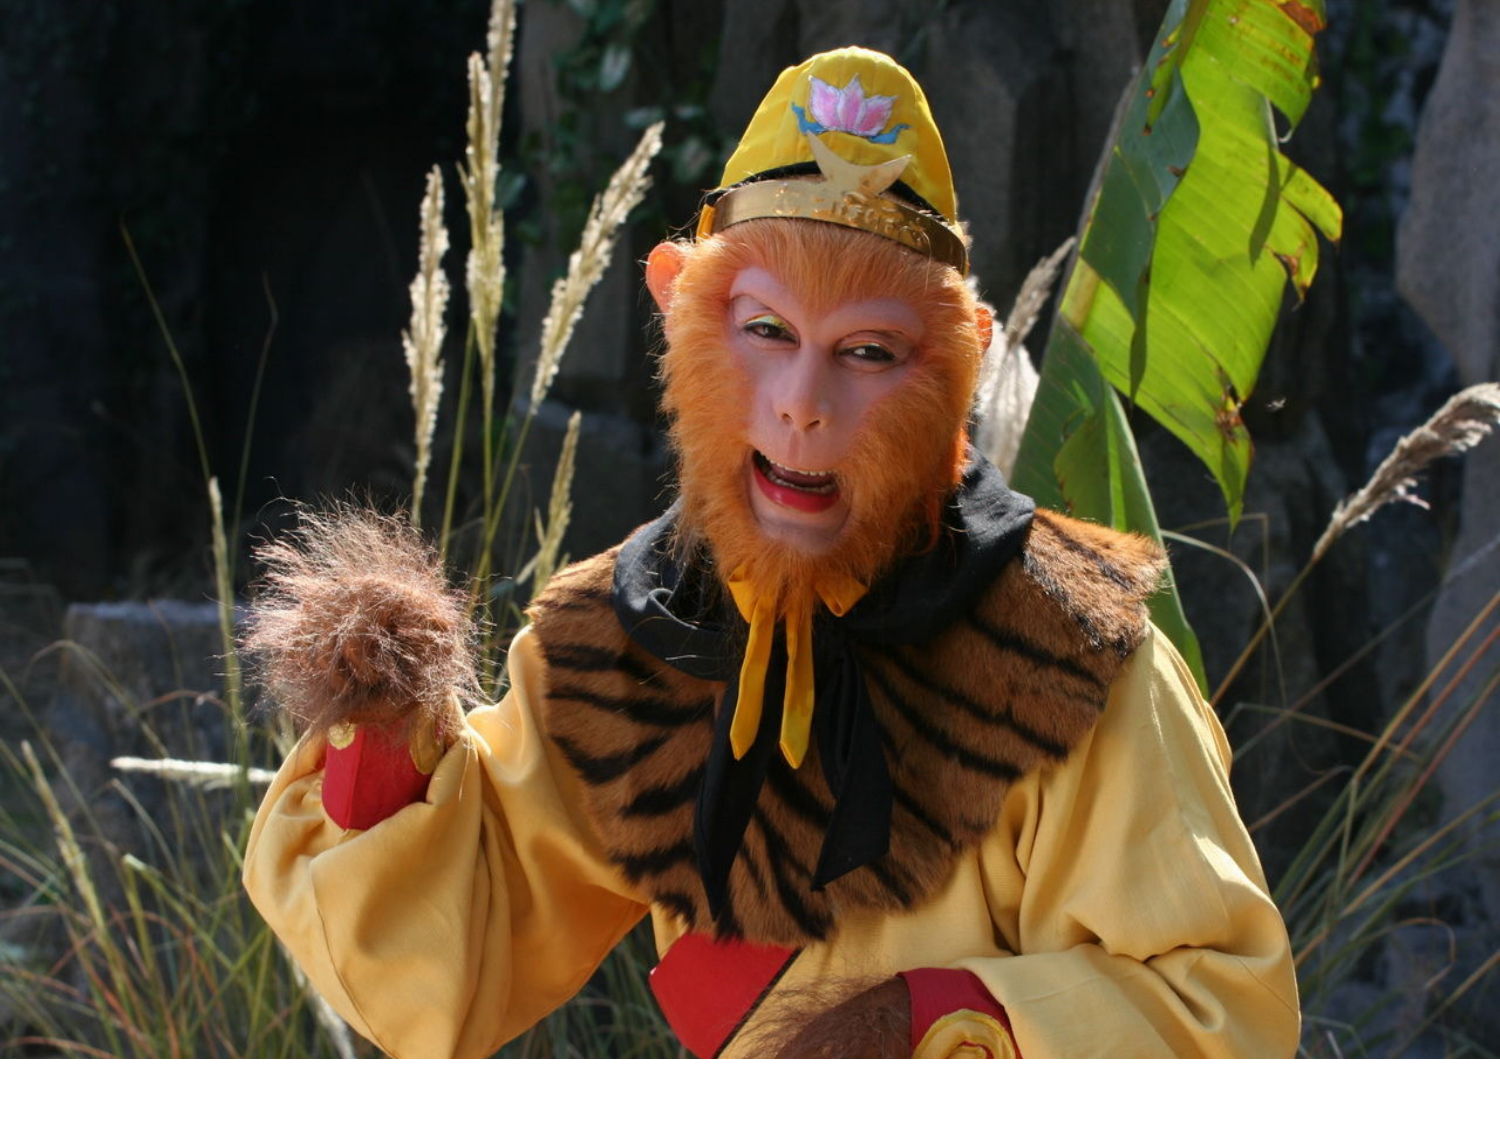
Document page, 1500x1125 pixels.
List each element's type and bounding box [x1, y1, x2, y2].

list [0, 0, 1500, 1059]
